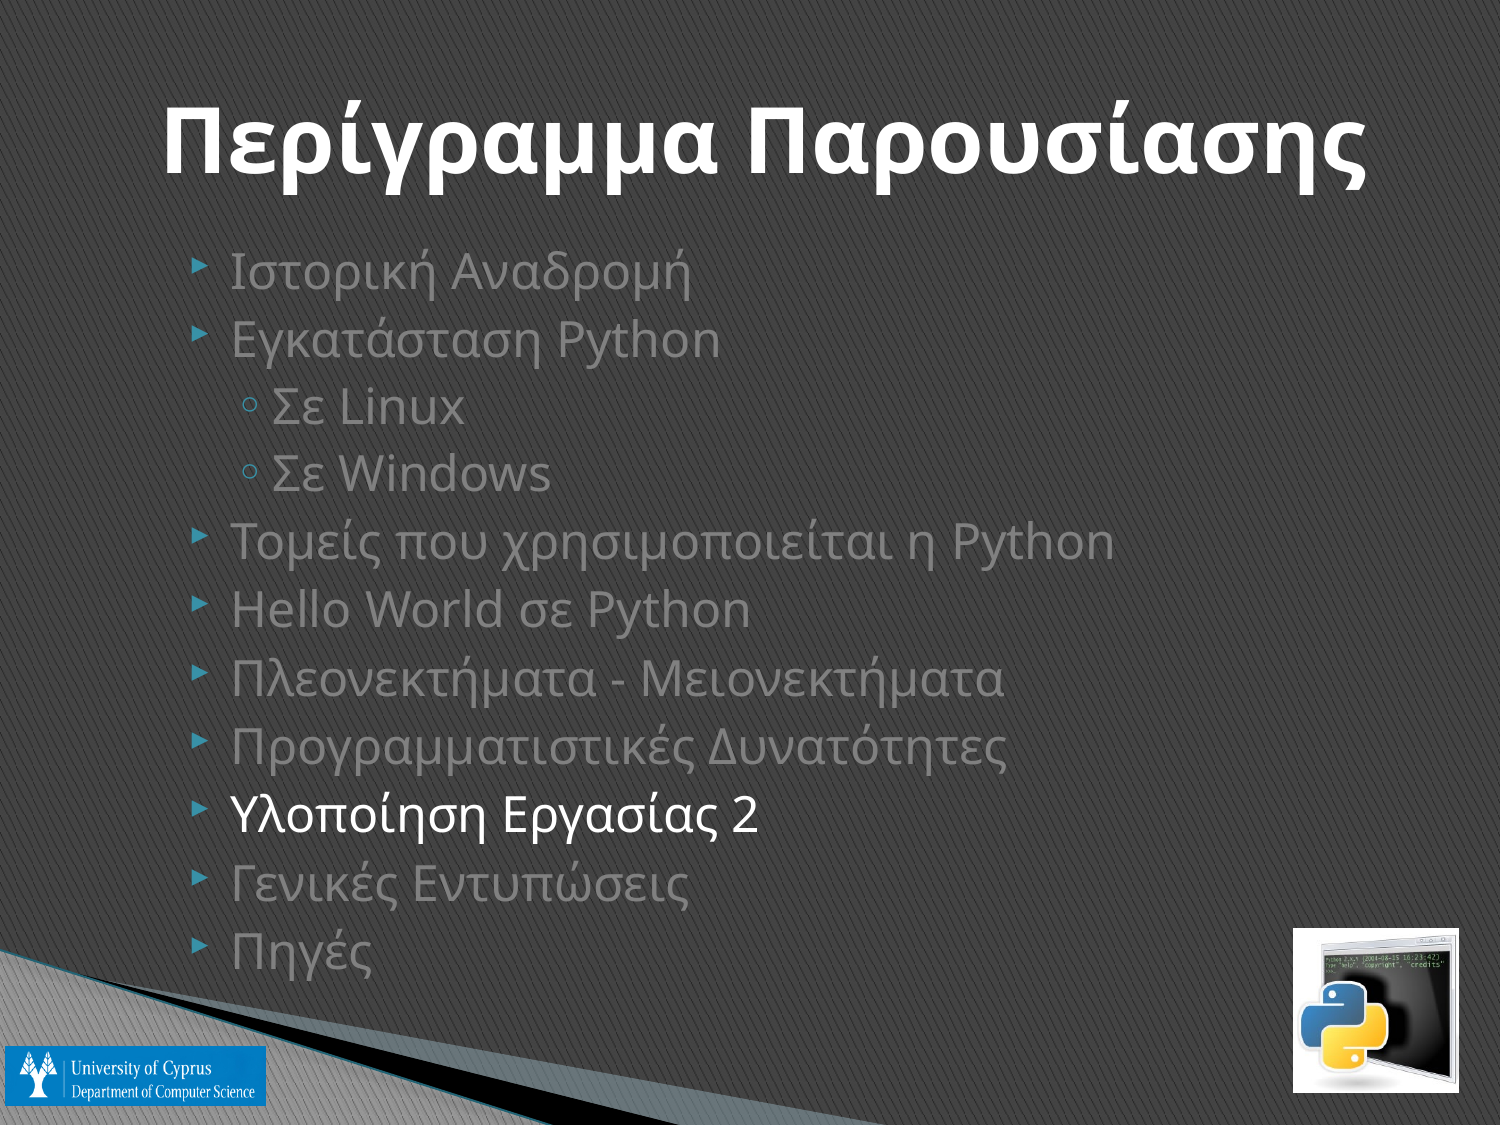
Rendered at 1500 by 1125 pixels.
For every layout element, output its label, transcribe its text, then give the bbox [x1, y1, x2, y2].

text_box Ιστορική Αναδρομή Εγκατάσταση Python Σε Linux Σε Windows Τομείς που χρησιμοποιείται η Python Hello World σε Python Πλεονεκτήματα - Μειονεκτήματα Προγραμματιστικές Δυνατότητες Υλοποίηση Εργασίας 2 Γενικές Εντυπώσεις Πηγές [155, 231, 1500, 975]
picture [5, 1046, 266, 1107]
picture [1293, 928, 1459, 1093]
text_box Περίγραμμα Παρουσίασης [88, 42, 1439, 231]
